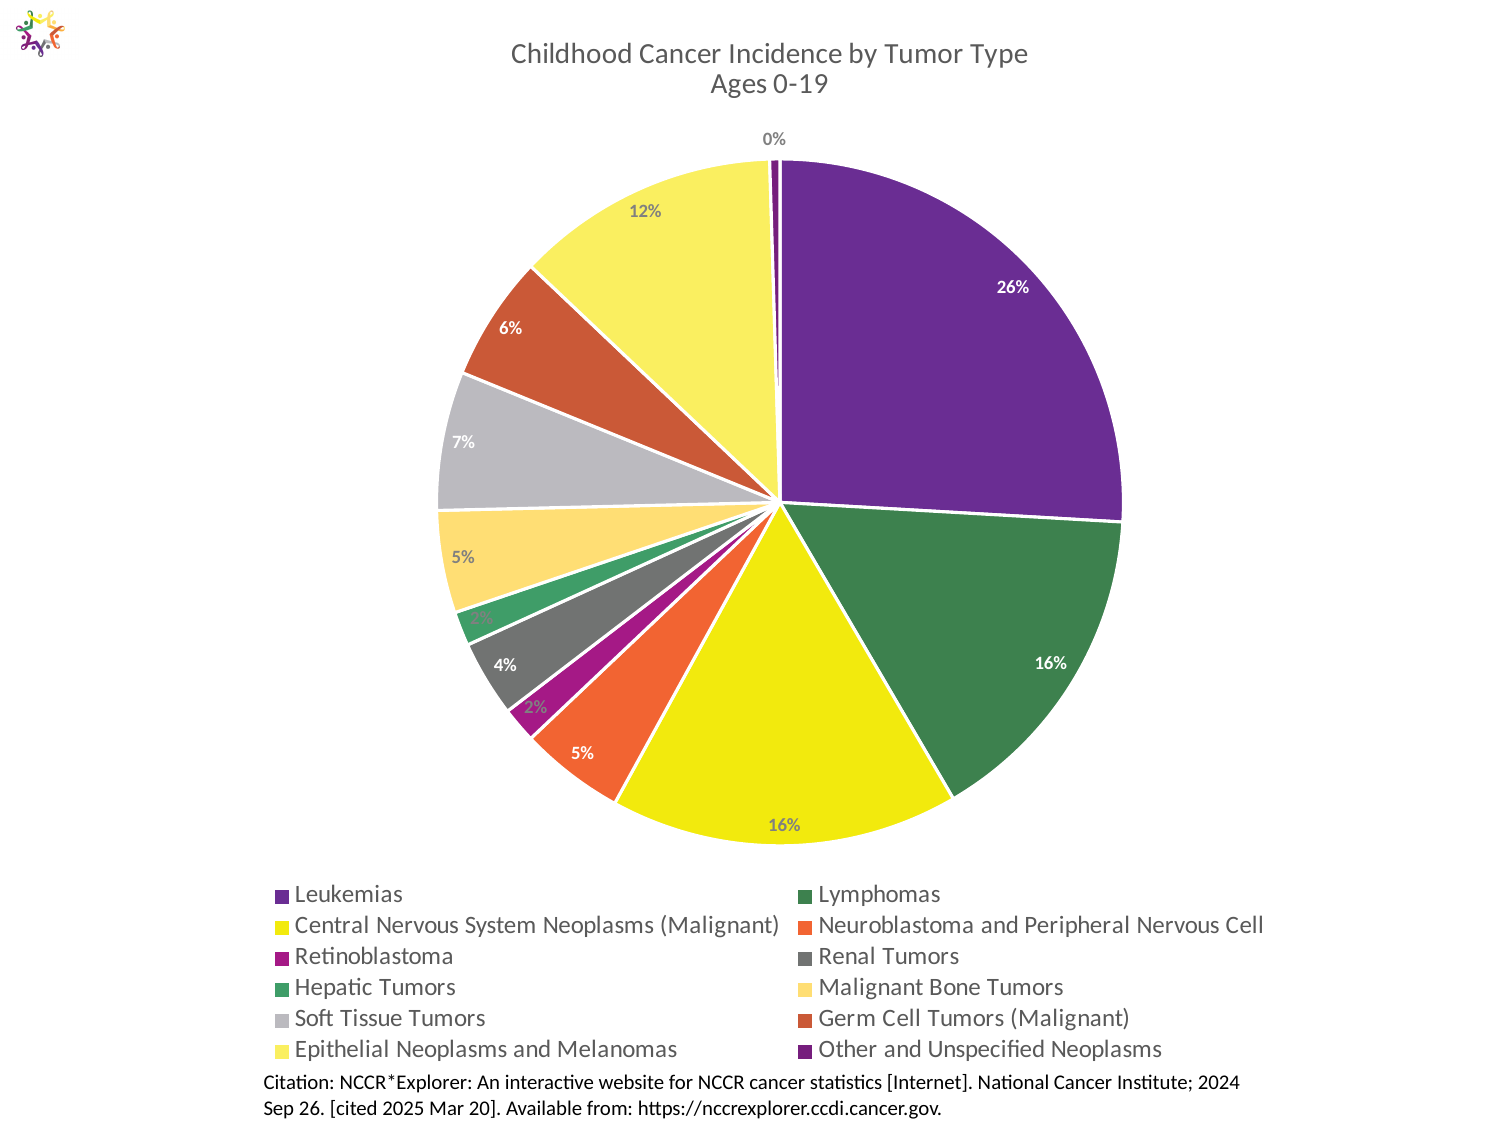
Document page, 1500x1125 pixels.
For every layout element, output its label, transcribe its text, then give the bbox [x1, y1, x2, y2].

picture [0, 8, 80, 60]
text_box Citation: NCCR*Explorer: An interactive website for NCCR cancer statistics [Internet]. National Cancer Institute; 2024 Sep 26. [cited 2025 Mar 20]. Available from: https://nccrexplorer.ccdi.cancer.gov. [248, 1078, 1273, 1125]
chart [154, 3, 1386, 1071]
